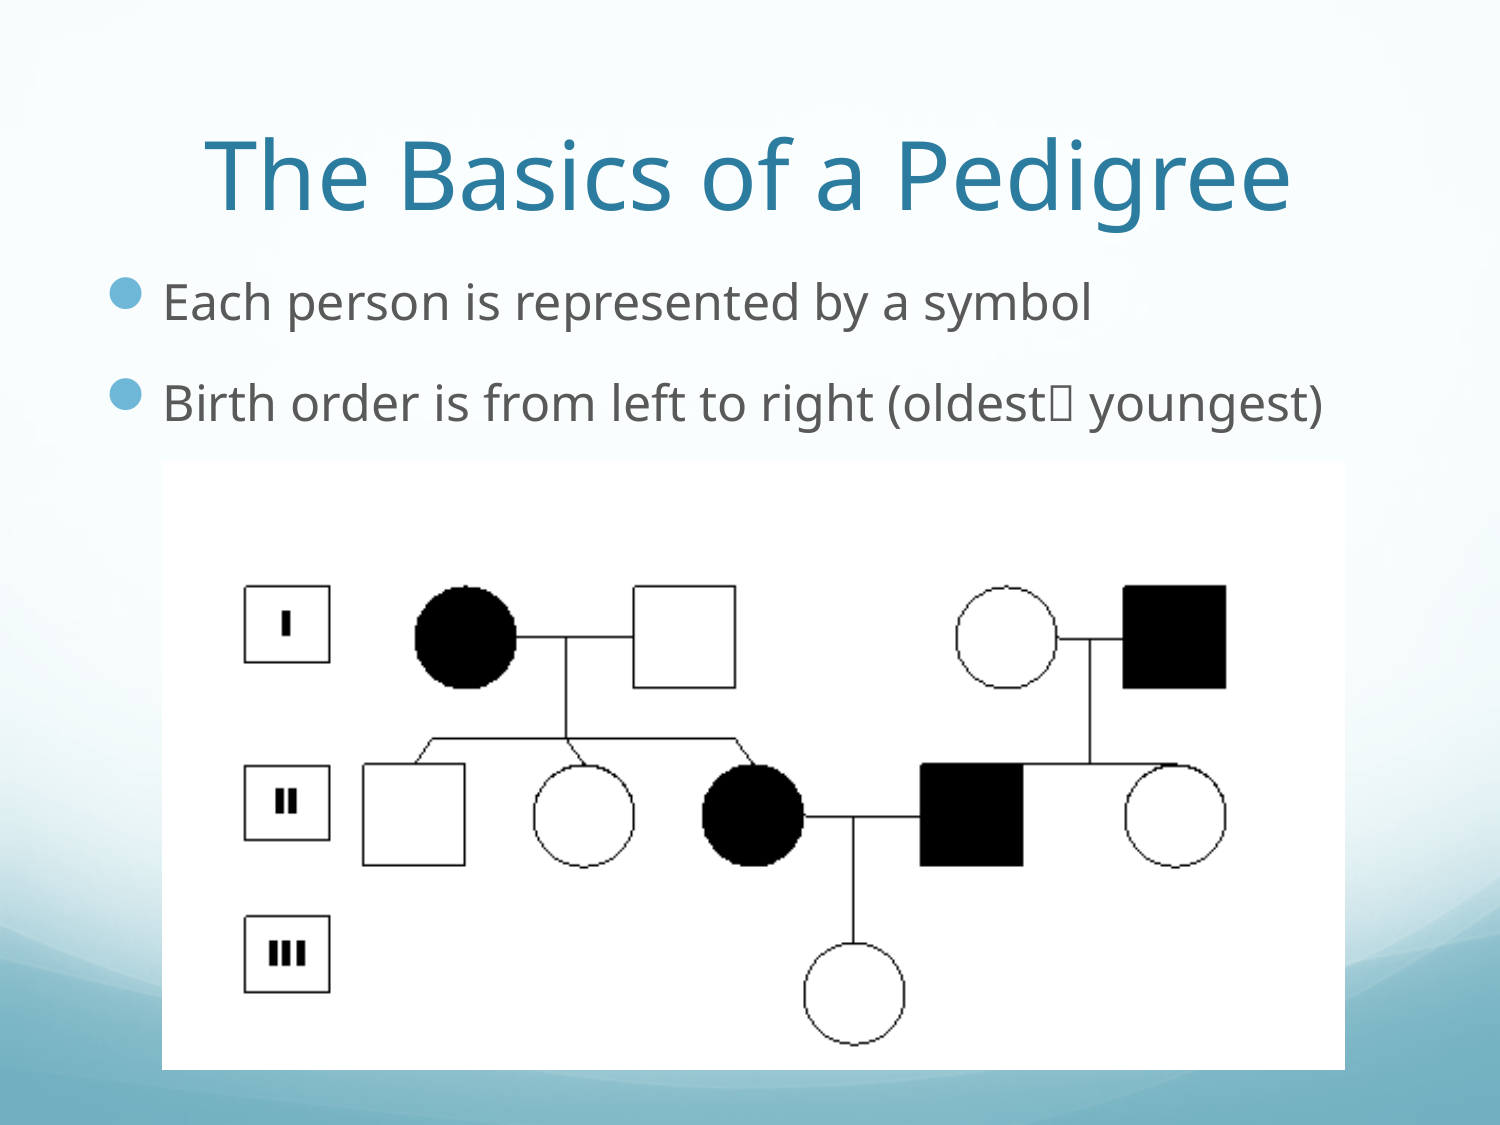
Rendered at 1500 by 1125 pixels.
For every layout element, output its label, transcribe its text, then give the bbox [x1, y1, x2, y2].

list Each person is represented by a symbol Birth order is from left to right (oldest youngest) [90, 262, 1410, 975]
title The Basics of a Pedigree [90, 17, 1410, 237]
picture [161, 460, 1345, 1070]
